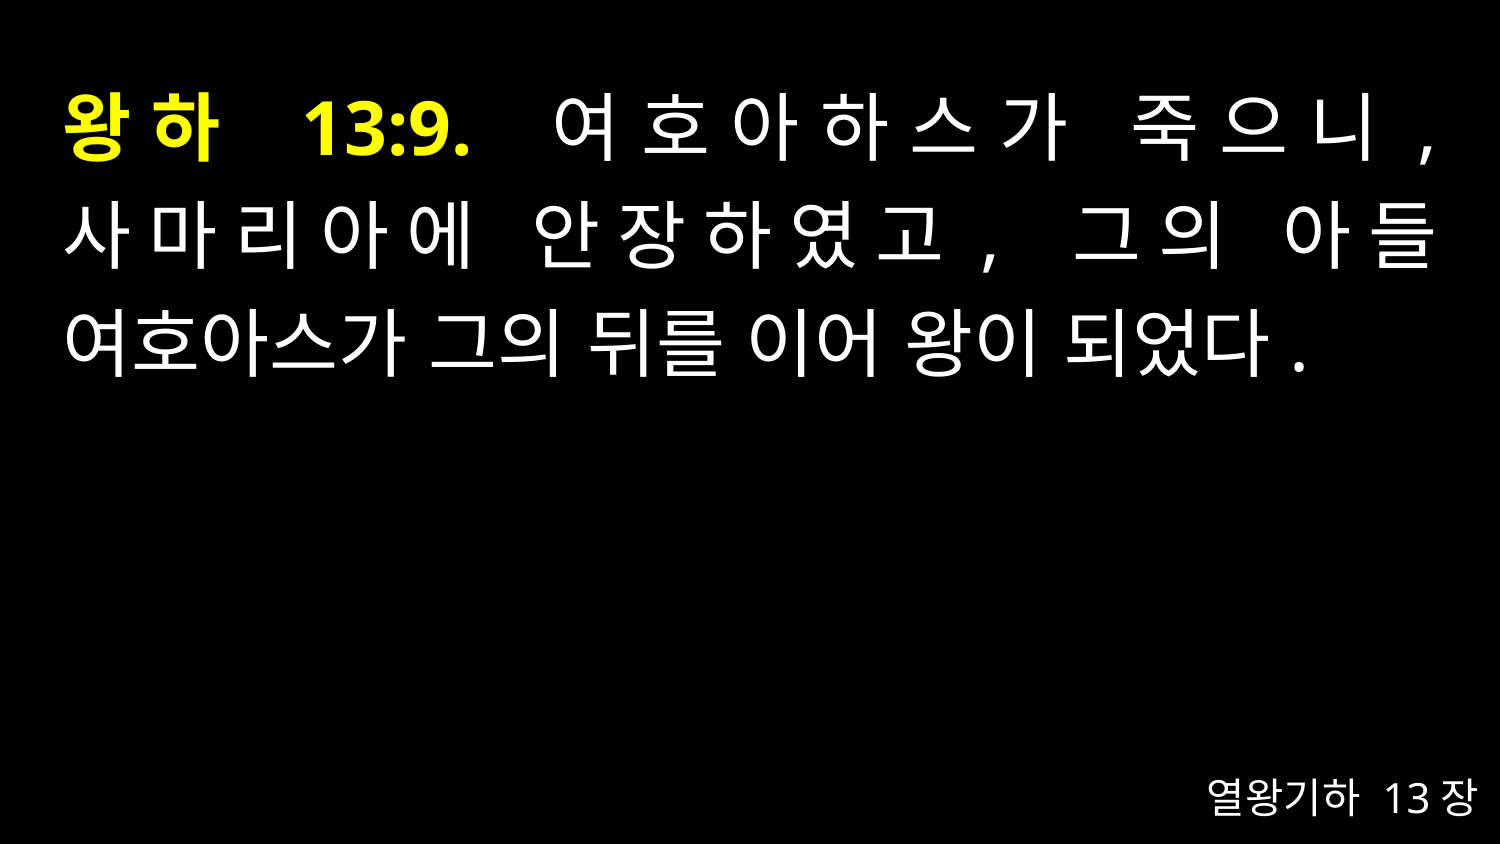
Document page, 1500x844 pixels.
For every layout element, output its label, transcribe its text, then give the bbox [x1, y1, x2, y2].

subtitle 열왕기하 13장 [916, 770, 1500, 844]
title 왕하 13:9. 여호아하스가 죽으니, 사마리아에 안장하였고, 그의 아들 여호아스가 그의 뒤를 이어 왕이 되었다. [0, 0, 1500, 844]
